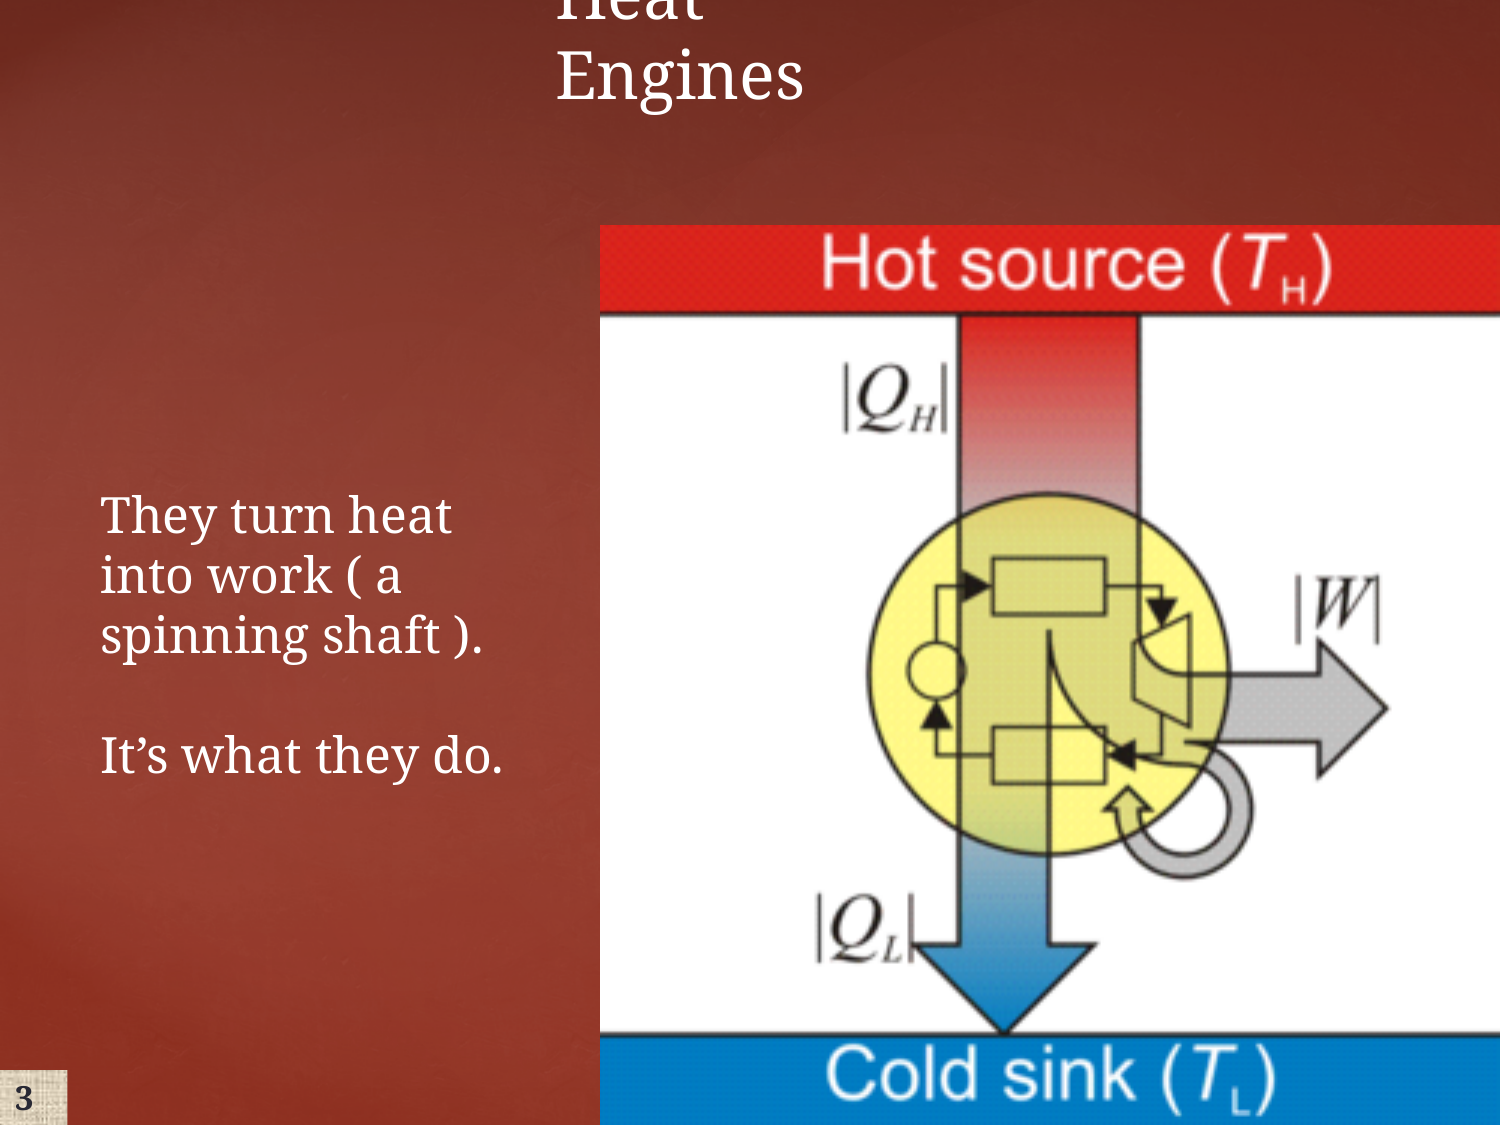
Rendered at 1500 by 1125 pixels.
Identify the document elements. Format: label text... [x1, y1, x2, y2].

text_box 3 [0, 1070, 68, 1125]
picture [599, 224, 1500, 1125]
text_box They turn heat into work ( a spinning shaft ). It’s what they do. [85, 404, 543, 792]
text_box Heat Engines [540, 22, 938, 120]
